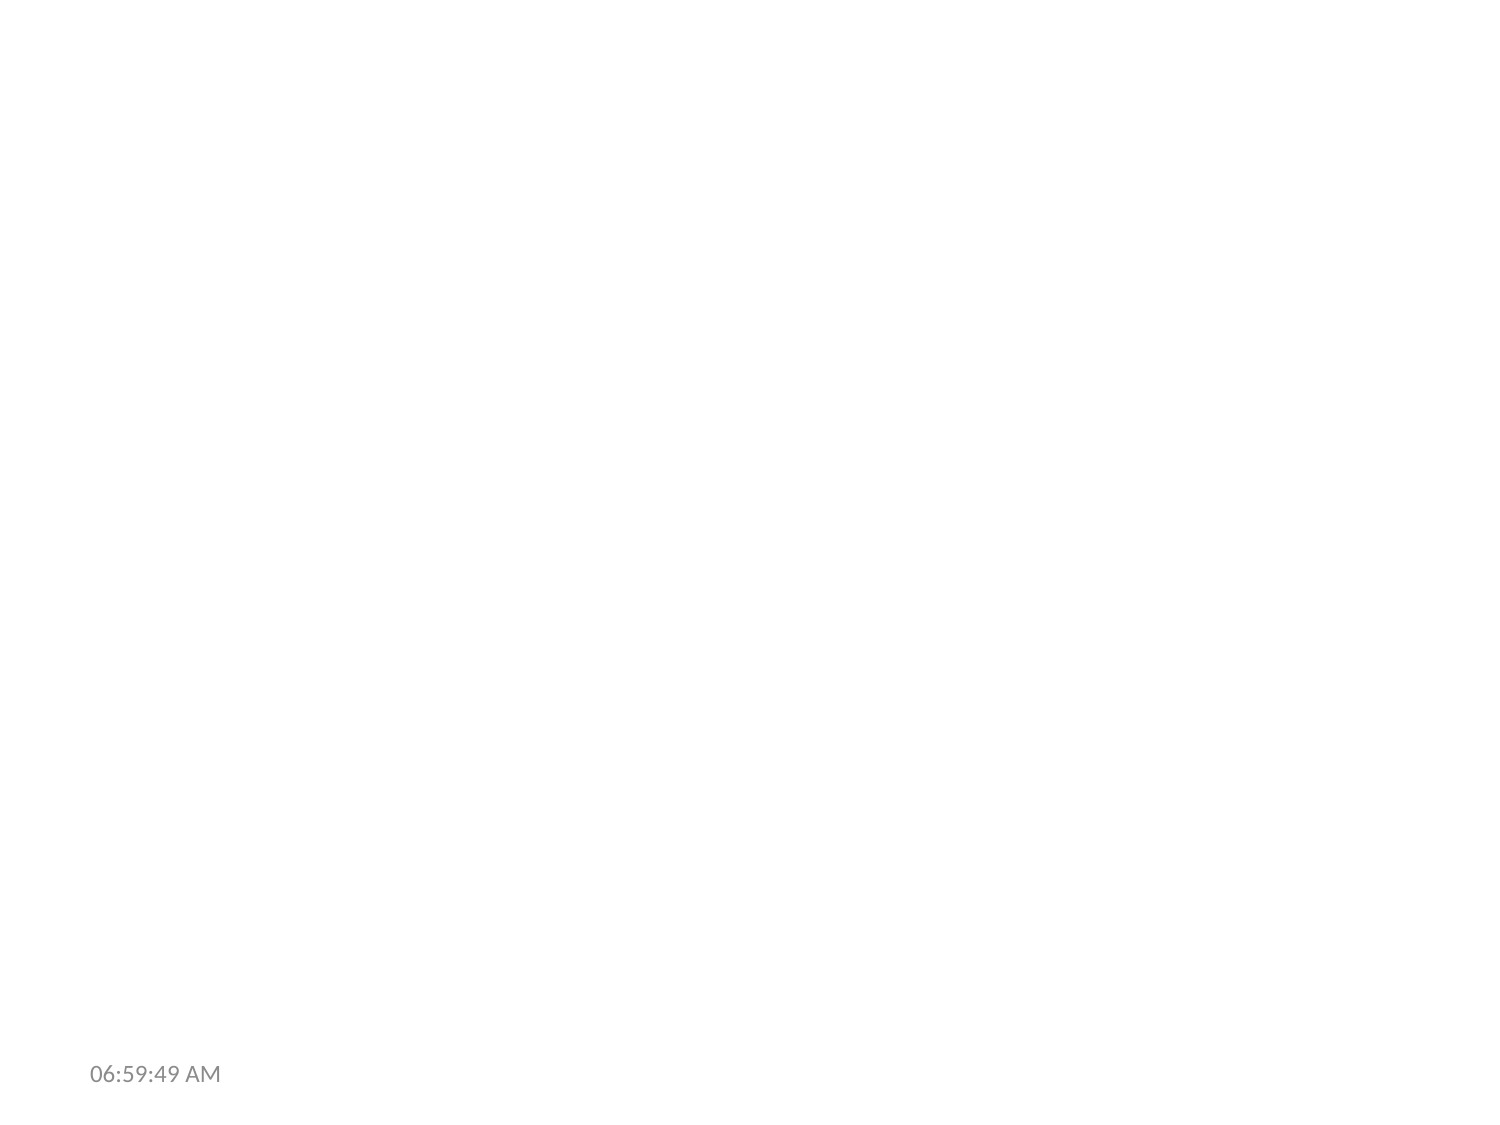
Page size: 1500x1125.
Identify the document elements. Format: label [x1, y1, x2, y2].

slide_number [75, 1042, 425, 1103]
